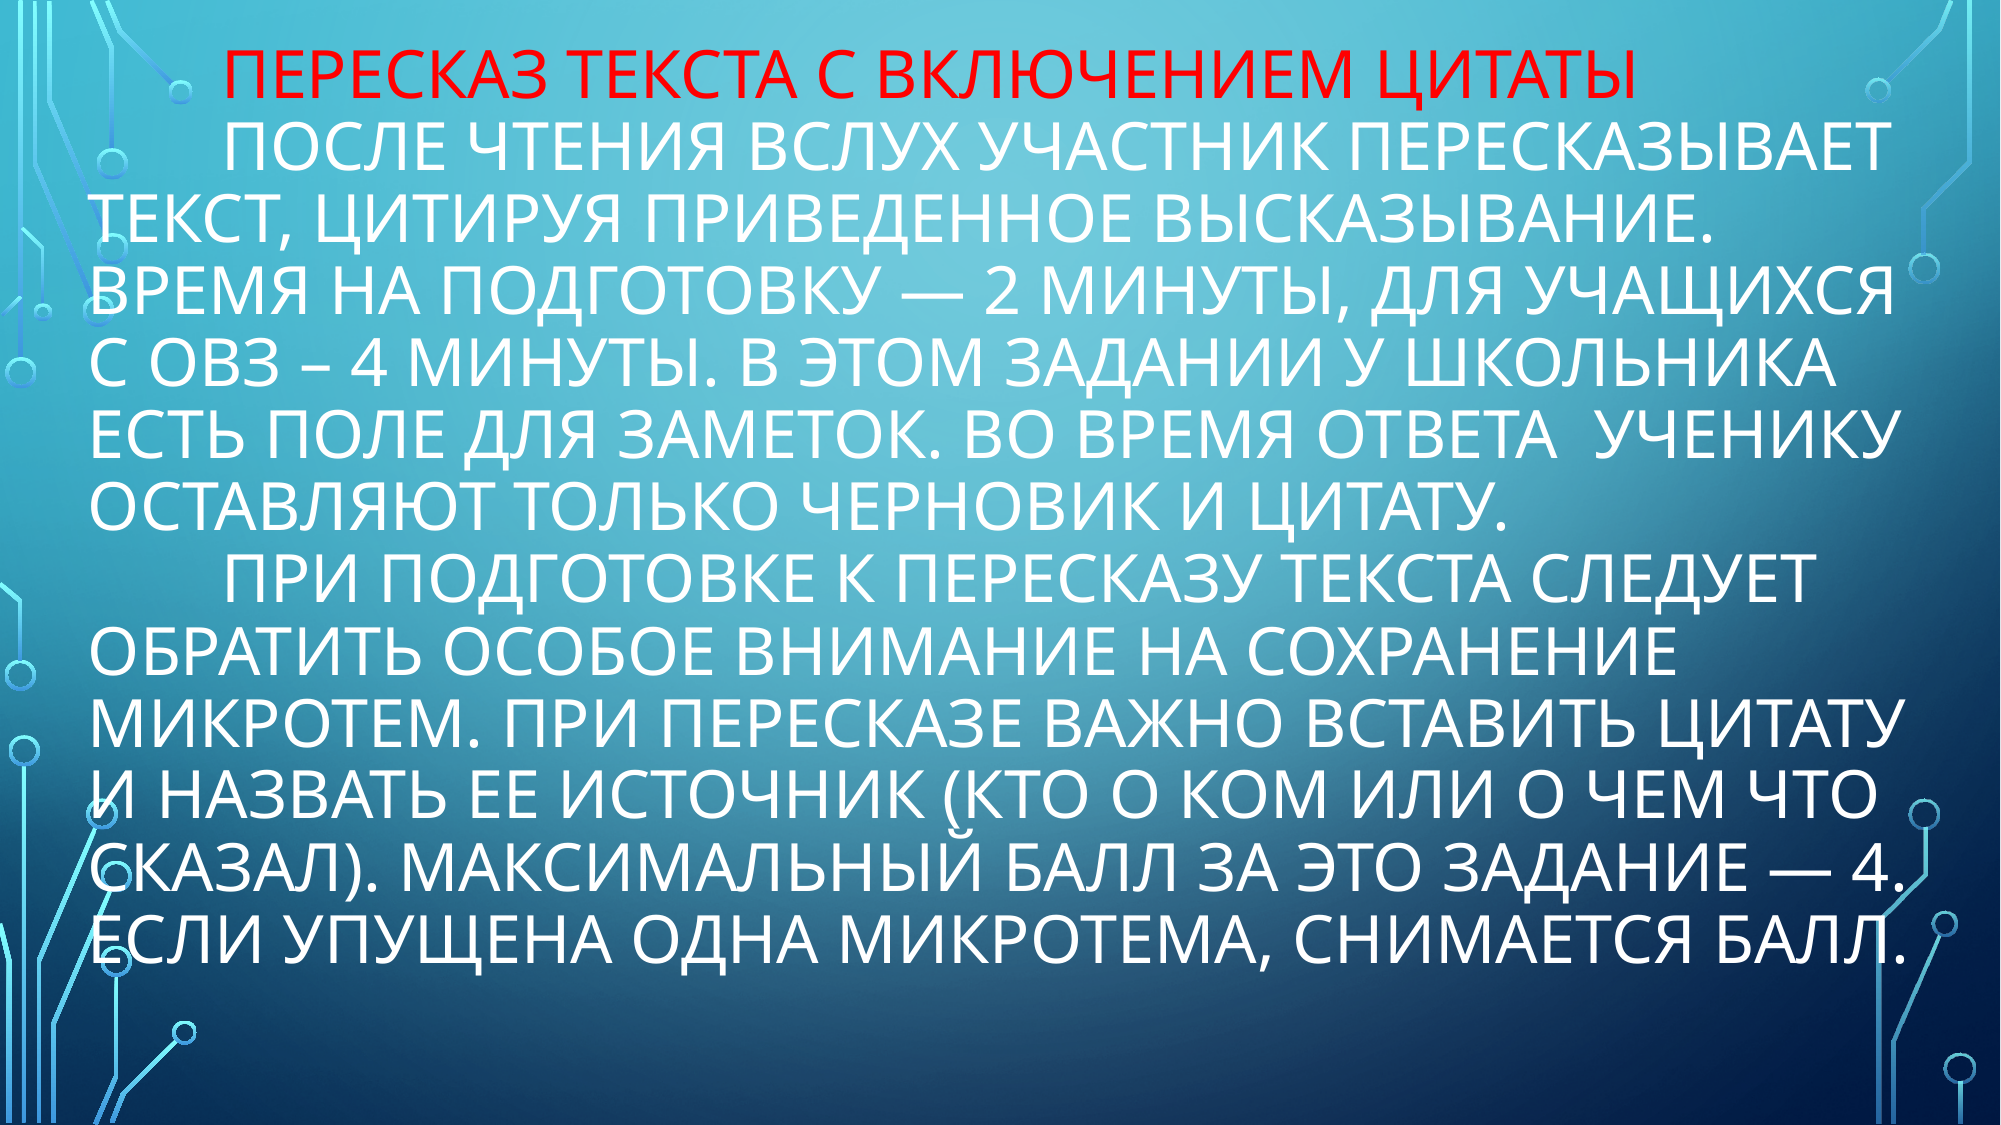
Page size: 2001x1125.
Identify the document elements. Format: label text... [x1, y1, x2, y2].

title Пересказ текста с включением цитаты После чтения вслух участник пересказывает текст, цитируя приведенное высказывание. Время на подготовку — 2 минуты, для учащихся с ОВЗ – 4 минуты. В этом задании у школьника есть поле для заметок. Во время ответа ученику оставляют только черновик и цитату. При подготовке к пересказу текста следует обратить особое внимание на сохранение микротем. При пересказе важно вставить цитату и назвать ее источник (кто о ком или о чем что сказал). Максимальный балл за это задание — 4. Если упущена одна микротема, снимАЕТСЯ балл. [72, 24, 1935, 1075]
